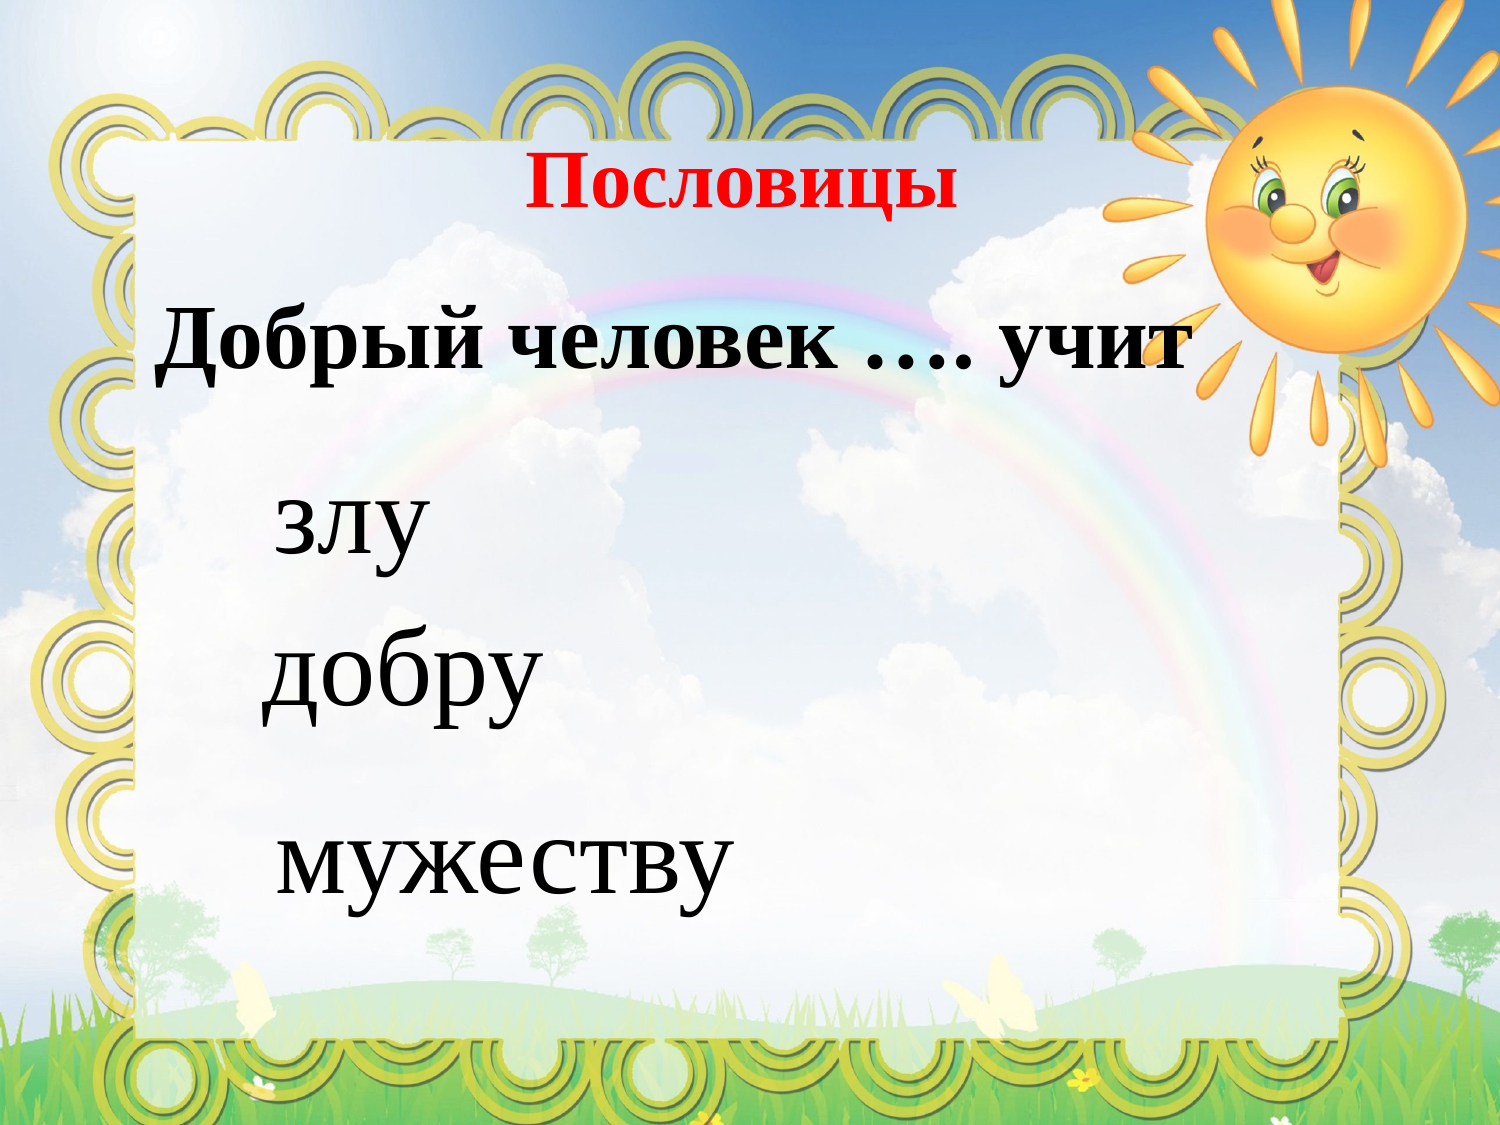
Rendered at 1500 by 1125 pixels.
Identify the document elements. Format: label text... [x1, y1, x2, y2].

list Добрый человек …. учит [0, 269, 1350, 441]
title Пословицы [75, 117, 1425, 233]
text_box злу [258, 433, 446, 584]
text_box добру [247, 585, 560, 736]
text_box мужеству [260, 773, 807, 924]
